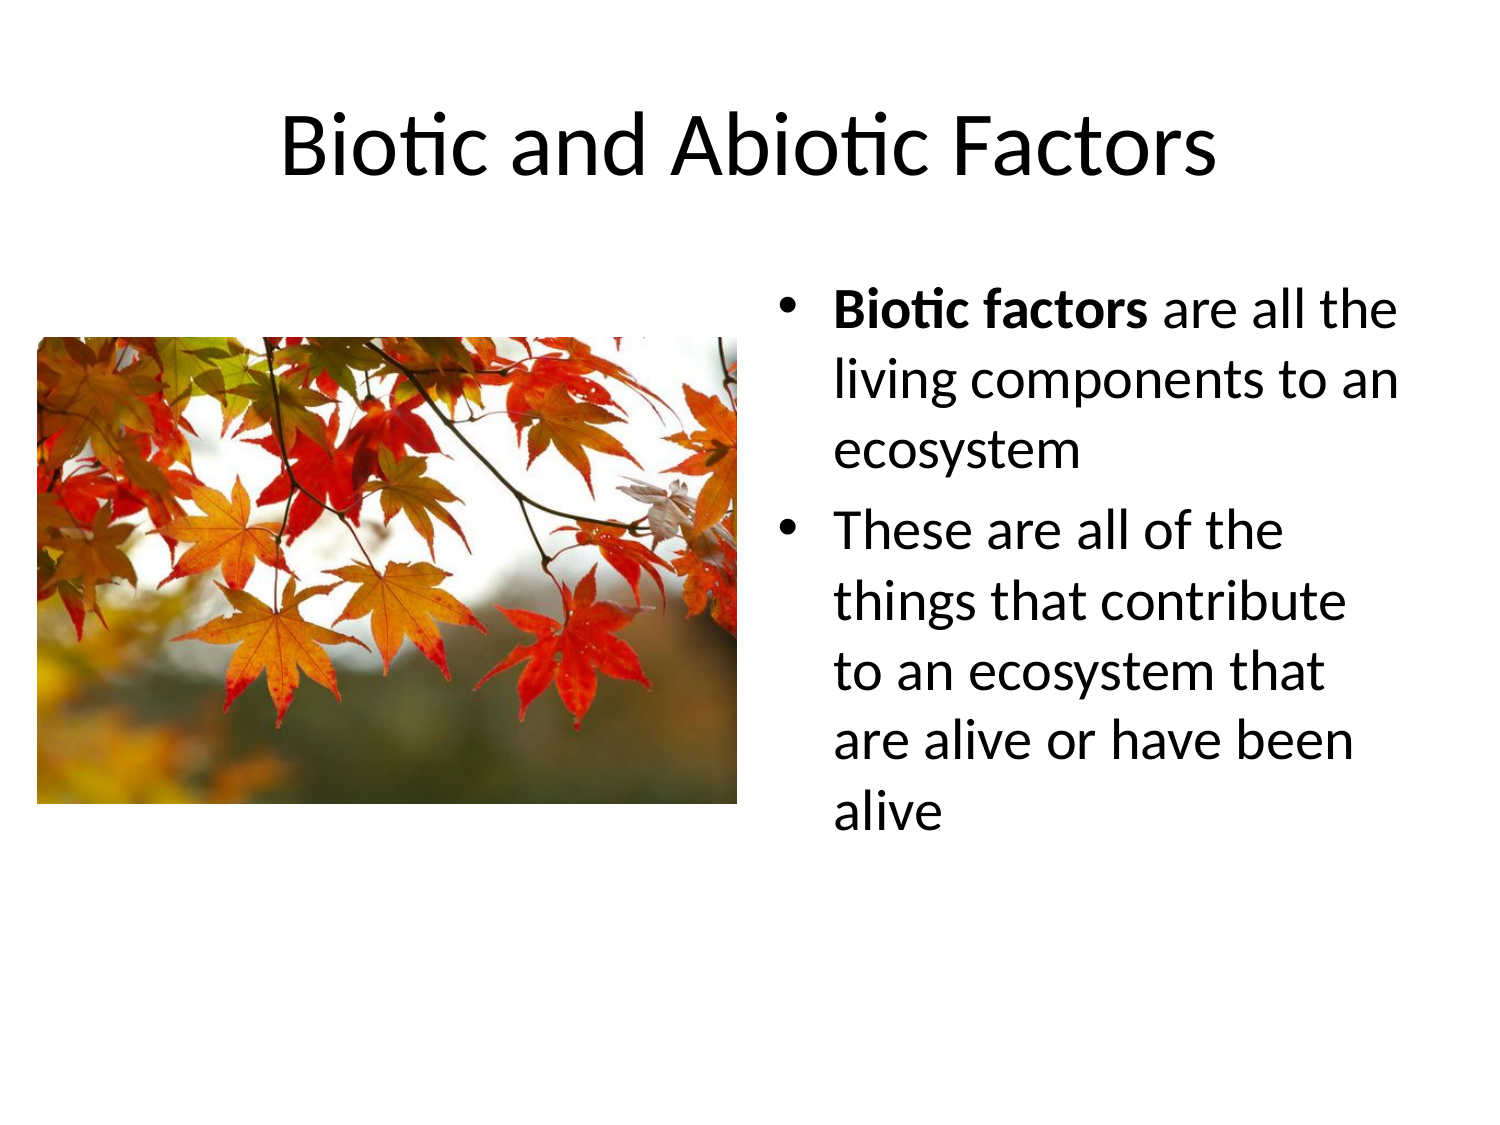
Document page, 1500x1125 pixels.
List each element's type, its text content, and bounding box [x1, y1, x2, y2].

title Biotic and Abiotic Factors [75, 45, 1425, 233]
list Biotic factors are all the living components to an ecosystem These are all of the things that contribute to an ecosystem that are alive or have been alive [762, 262, 1425, 1005]
picture [37, 337, 738, 804]
